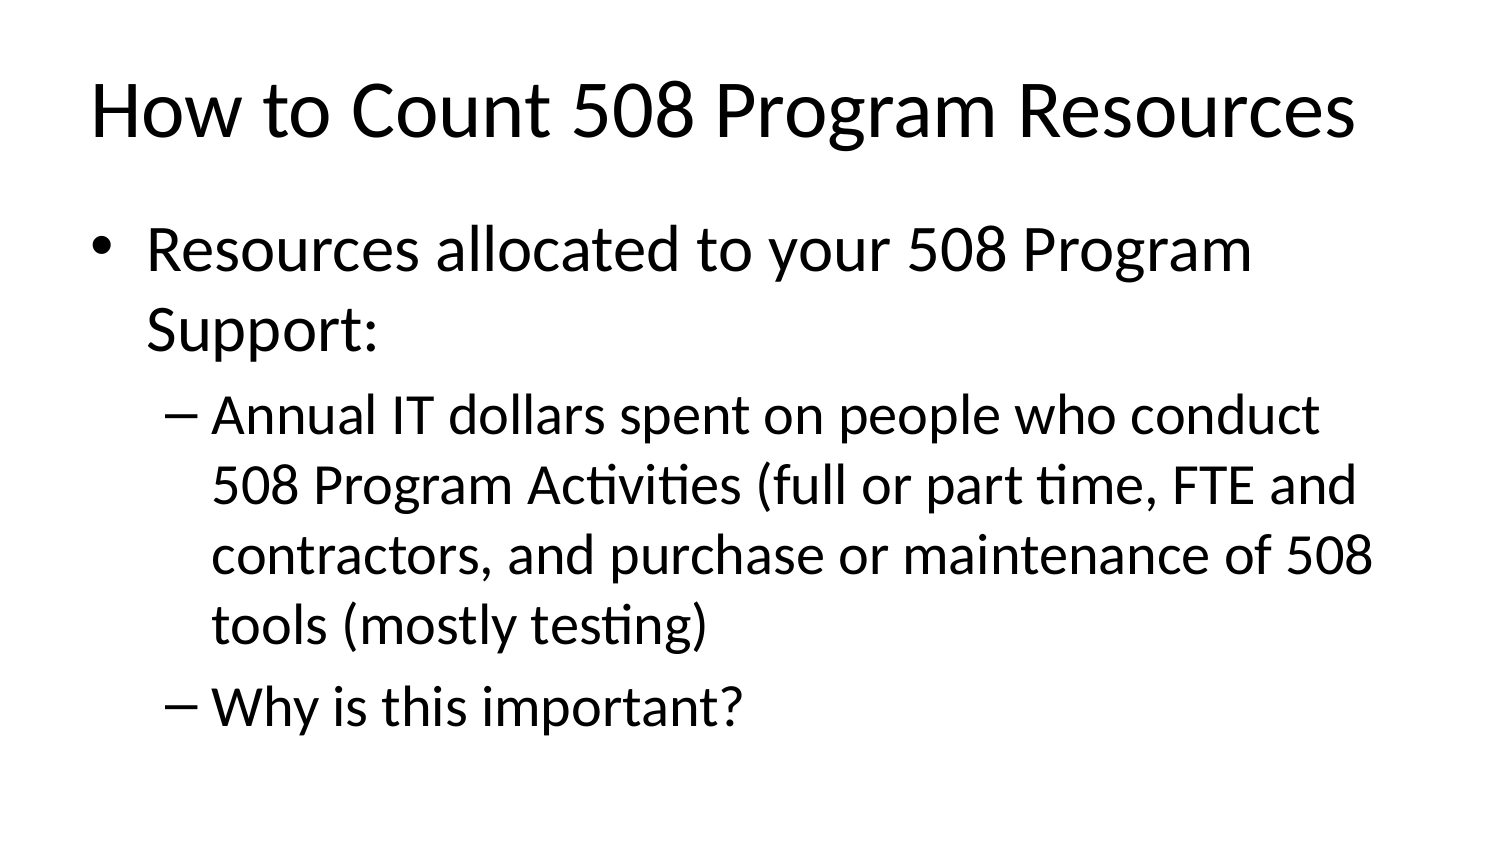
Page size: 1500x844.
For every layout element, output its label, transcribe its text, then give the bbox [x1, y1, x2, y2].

title How to Count 508 Program Resources [75, 33, 1425, 175]
list Resources allocated to your 508 Program Support: Annual IT dollars spent on people who conduct 508 Program Activities (full or part time, FTE and contractors, and purchase or maintenance of 508 tools (mostly testing) Why is this important? [75, 196, 1425, 754]
